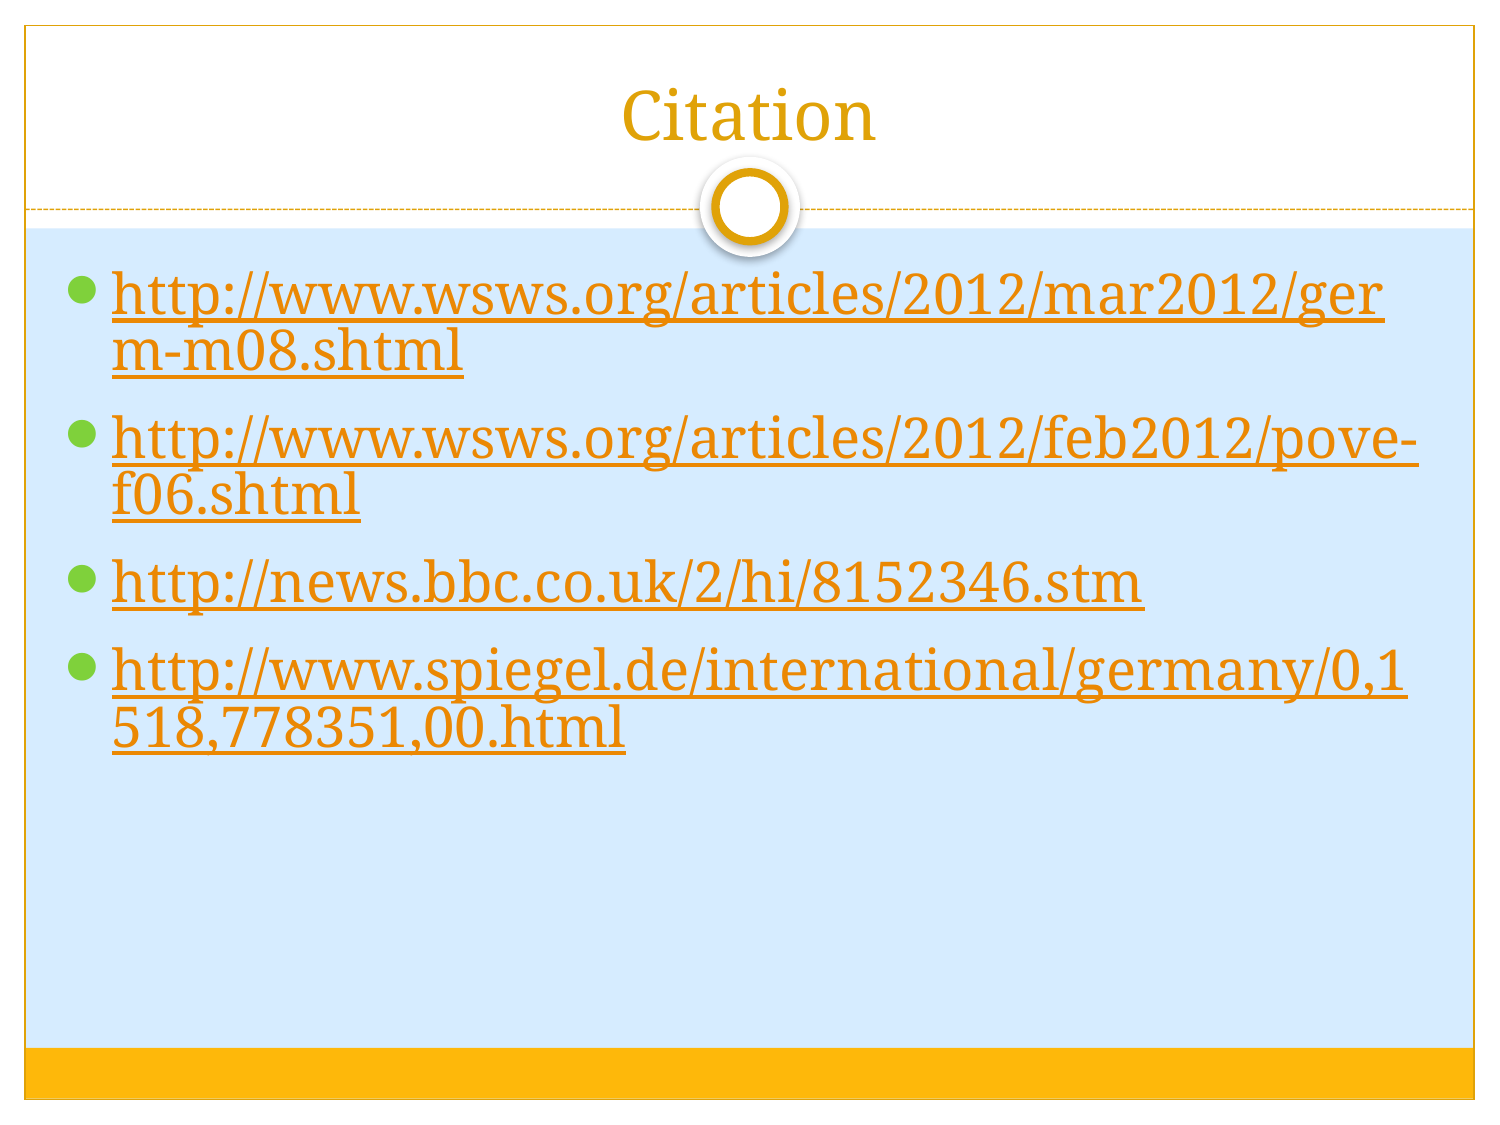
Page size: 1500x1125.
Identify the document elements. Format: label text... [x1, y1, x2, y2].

title Citation [49, 37, 1450, 162]
list http://www.wsws.org/articles/2012/mar2012/germ-m08.shtml http://www.wsws.org/articles/2012/feb2012/pove-f06.shtml http://news.bbc.co.uk/2/hi/8152346.stm http://www.spiegel.de/international/germany/0,1518,778351,00.html [49, 250, 1445, 1001]
